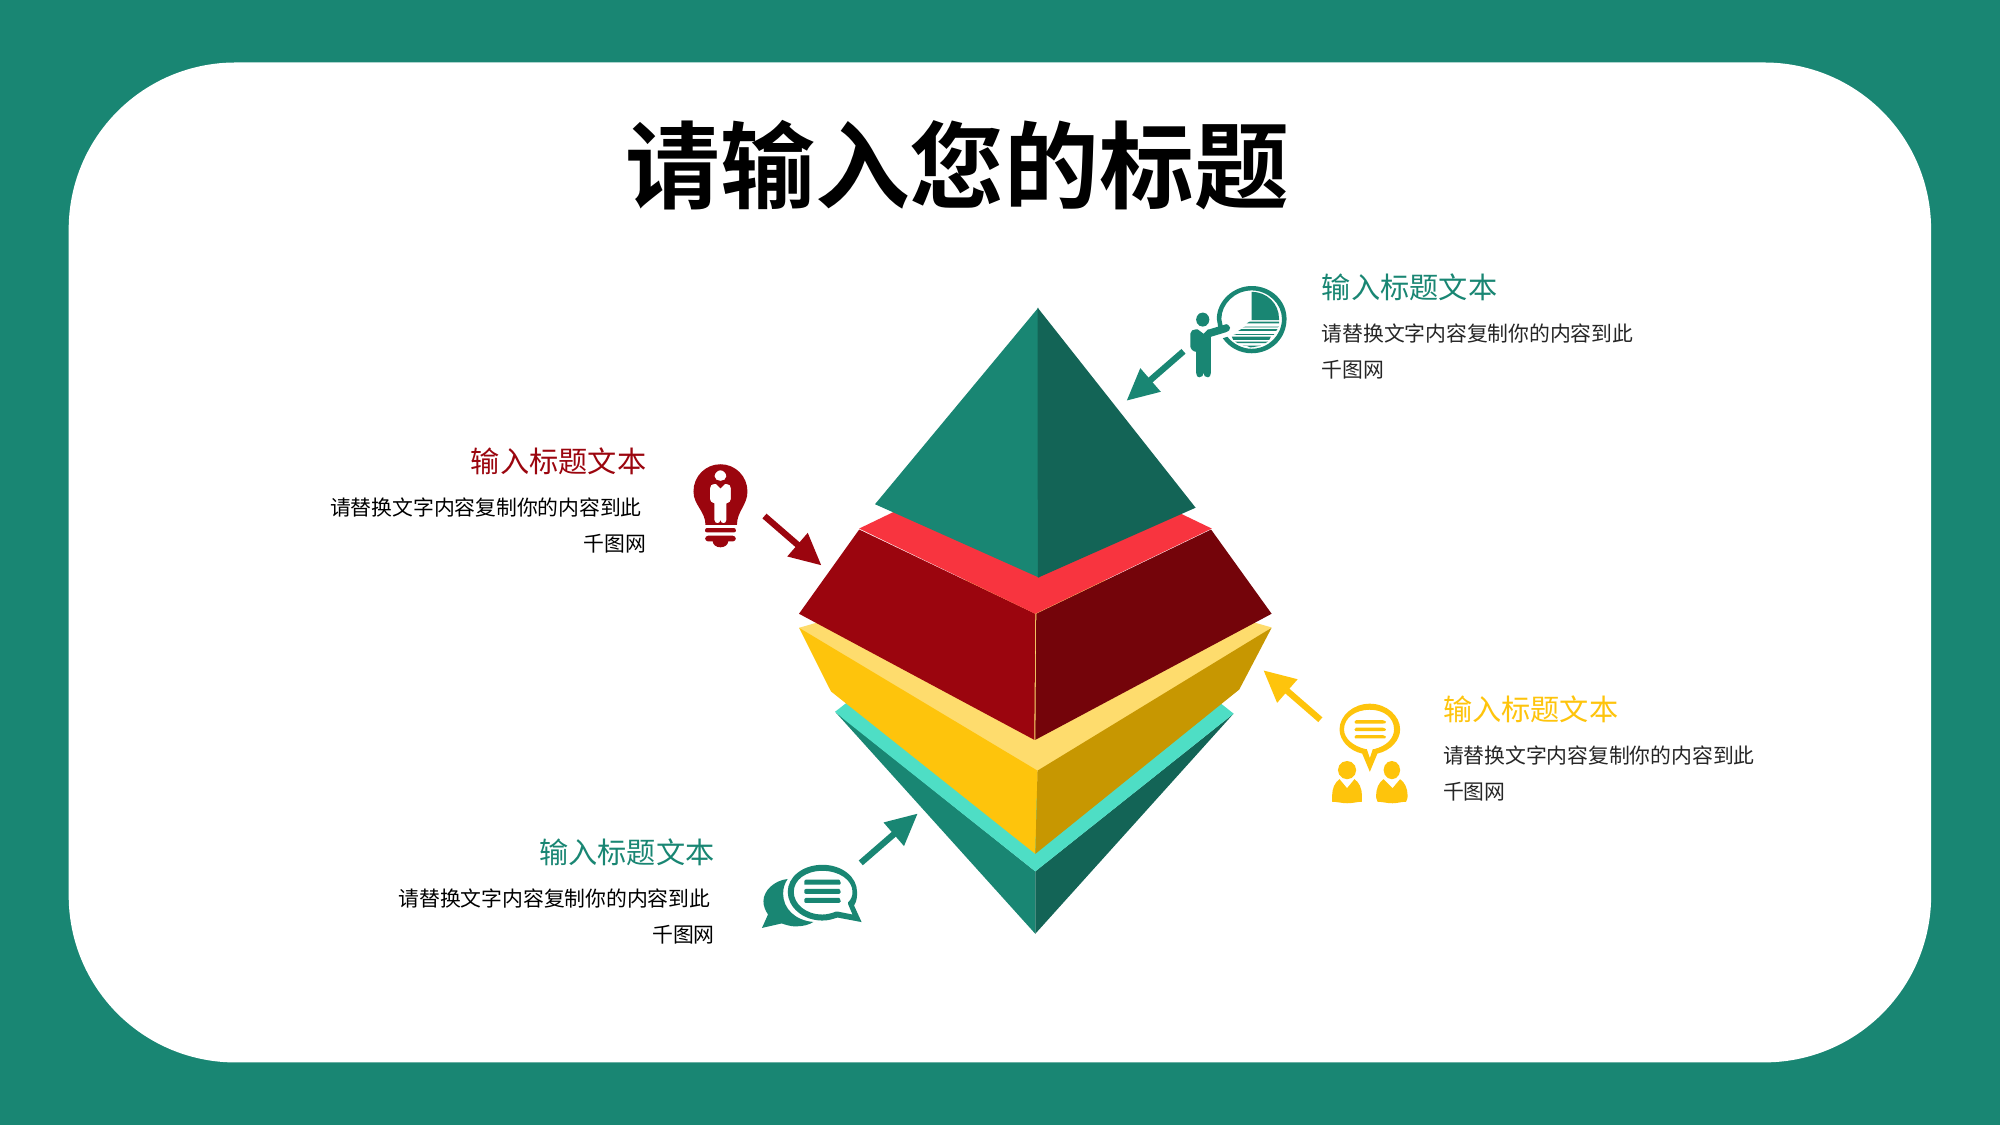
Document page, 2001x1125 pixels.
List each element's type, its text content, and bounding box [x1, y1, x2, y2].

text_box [239, 434, 694, 577]
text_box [1286, 260, 1759, 403]
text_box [1407, 682, 1881, 825]
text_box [308, 825, 762, 968]
text_box 请输入您的标题 [625, 106, 1309, 221]
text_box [693, 285, 1408, 934]
